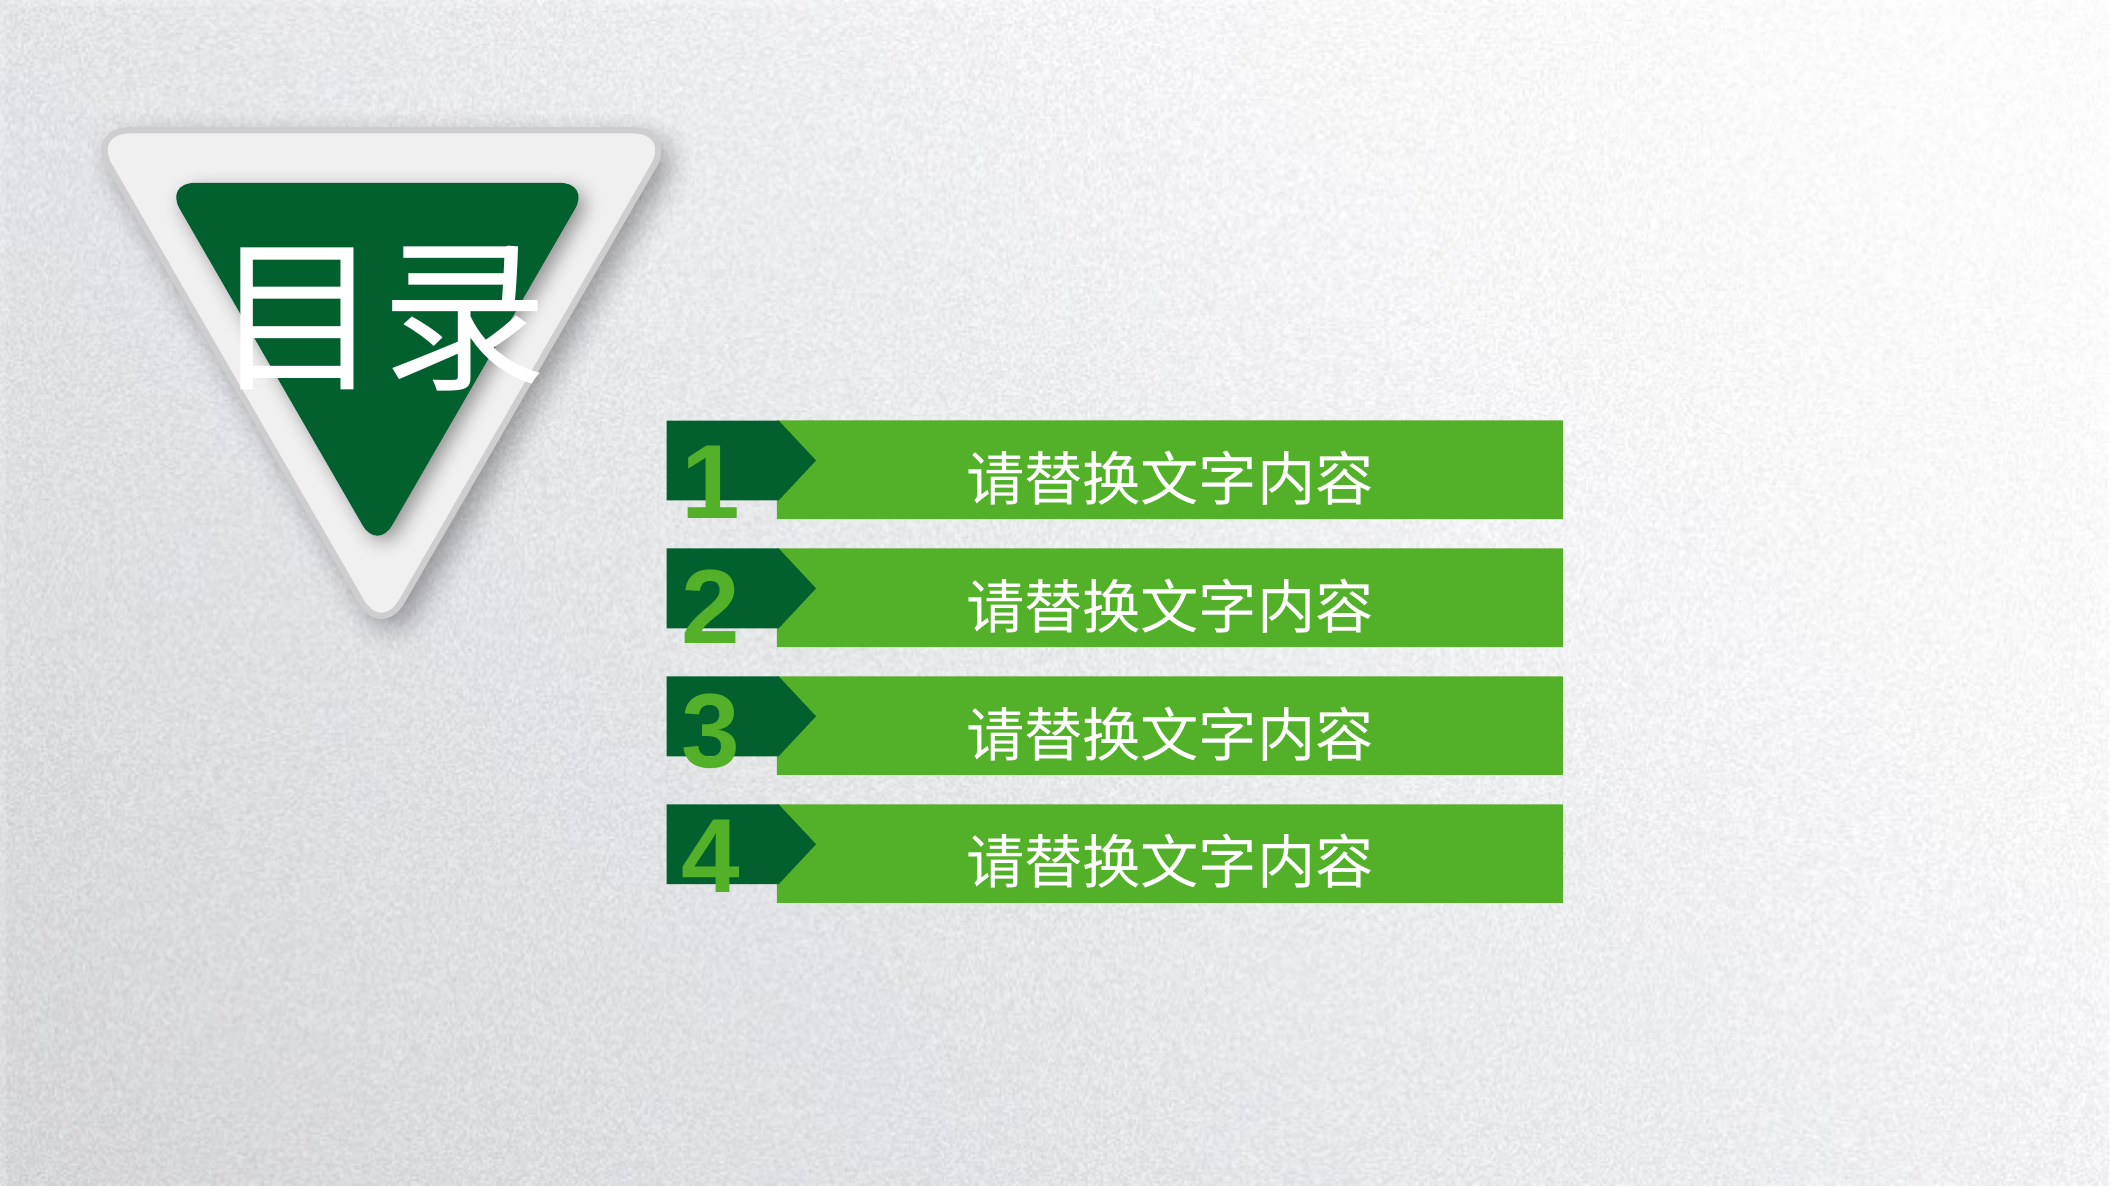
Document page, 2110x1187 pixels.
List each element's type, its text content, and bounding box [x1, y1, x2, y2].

text_box 2 [667, 530, 756, 654]
text_box 3 [667, 654, 756, 779]
text_box [756, 548, 817, 629]
picture [0, 0, 2110, 1186]
text_box [756, 804, 817, 885]
text_box 请替换文字内容 [776, 804, 1564, 903]
text_box 1 [667, 405, 756, 530]
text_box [97, 130, 665, 621]
text_box 4 [667, 779, 756, 921]
text_box [756, 676, 817, 757]
text_box 请替换文字内容 [776, 676, 1564, 775]
text_box 请替换文字内容 [776, 420, 1564, 520]
text_box 请替换文字内容 [776, 548, 1564, 648]
text_box [756, 420, 817, 501]
